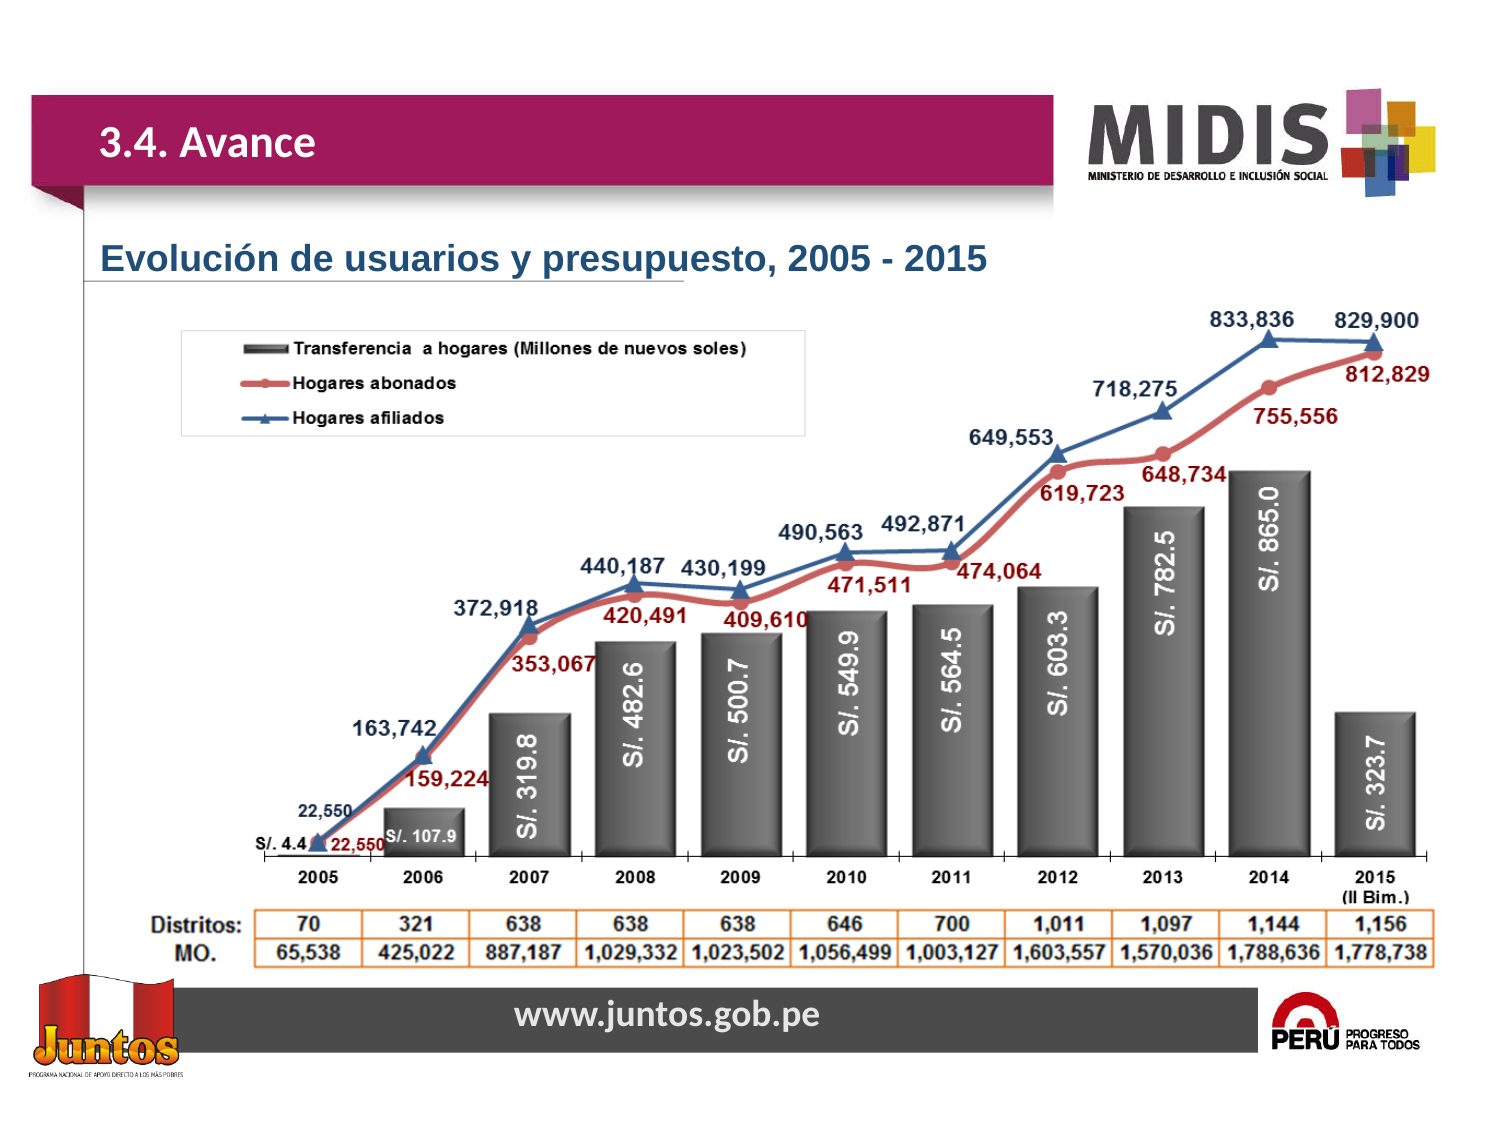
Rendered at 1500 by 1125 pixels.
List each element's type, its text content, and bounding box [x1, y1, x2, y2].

picture [0, 0, 1500, 1125]
text_box 3.4. Avance [85, 104, 1004, 173]
text_box Evolución de usuarios y presupuesto, 2005 - 2015 [87, 227, 1471, 286]
